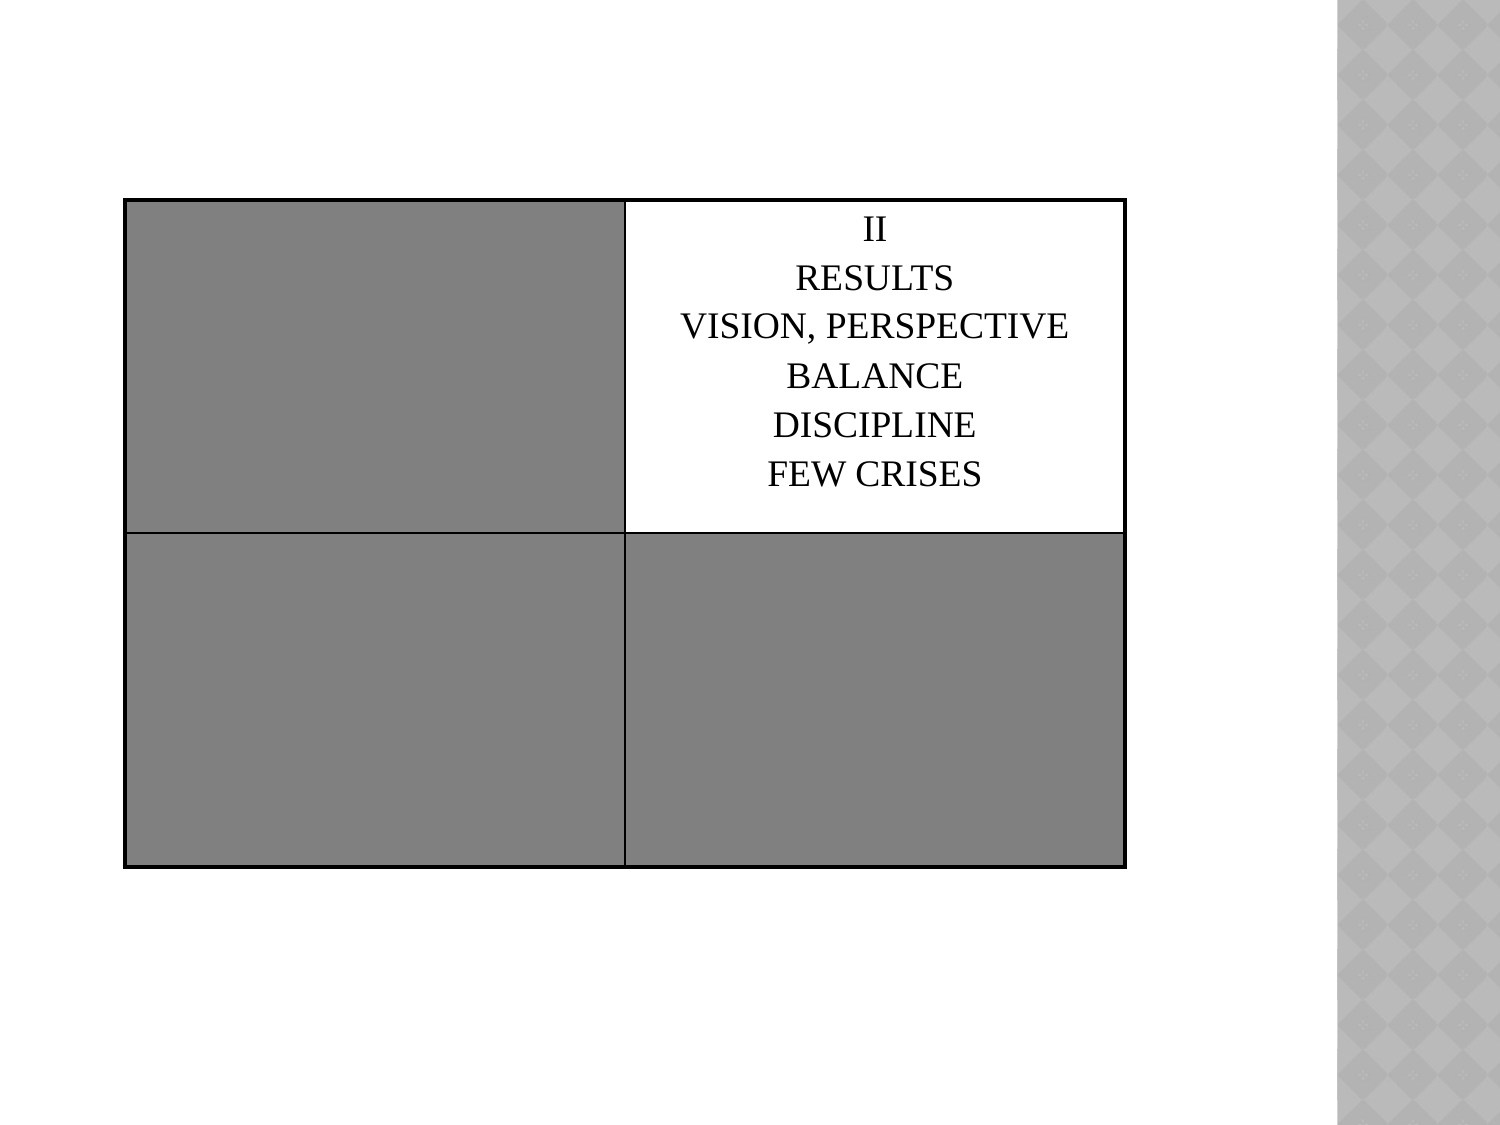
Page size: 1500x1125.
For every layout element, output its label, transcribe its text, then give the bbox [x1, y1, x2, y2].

table_header II RESULTS VISION, PERSPECTIVE BALANCE DISCIPLINE FEW CRISES [626, 202, 1123, 532]
table_cell [127, 534, 624, 865]
table_cell [626, 534, 1123, 865]
table_header [127, 202, 624, 532]
